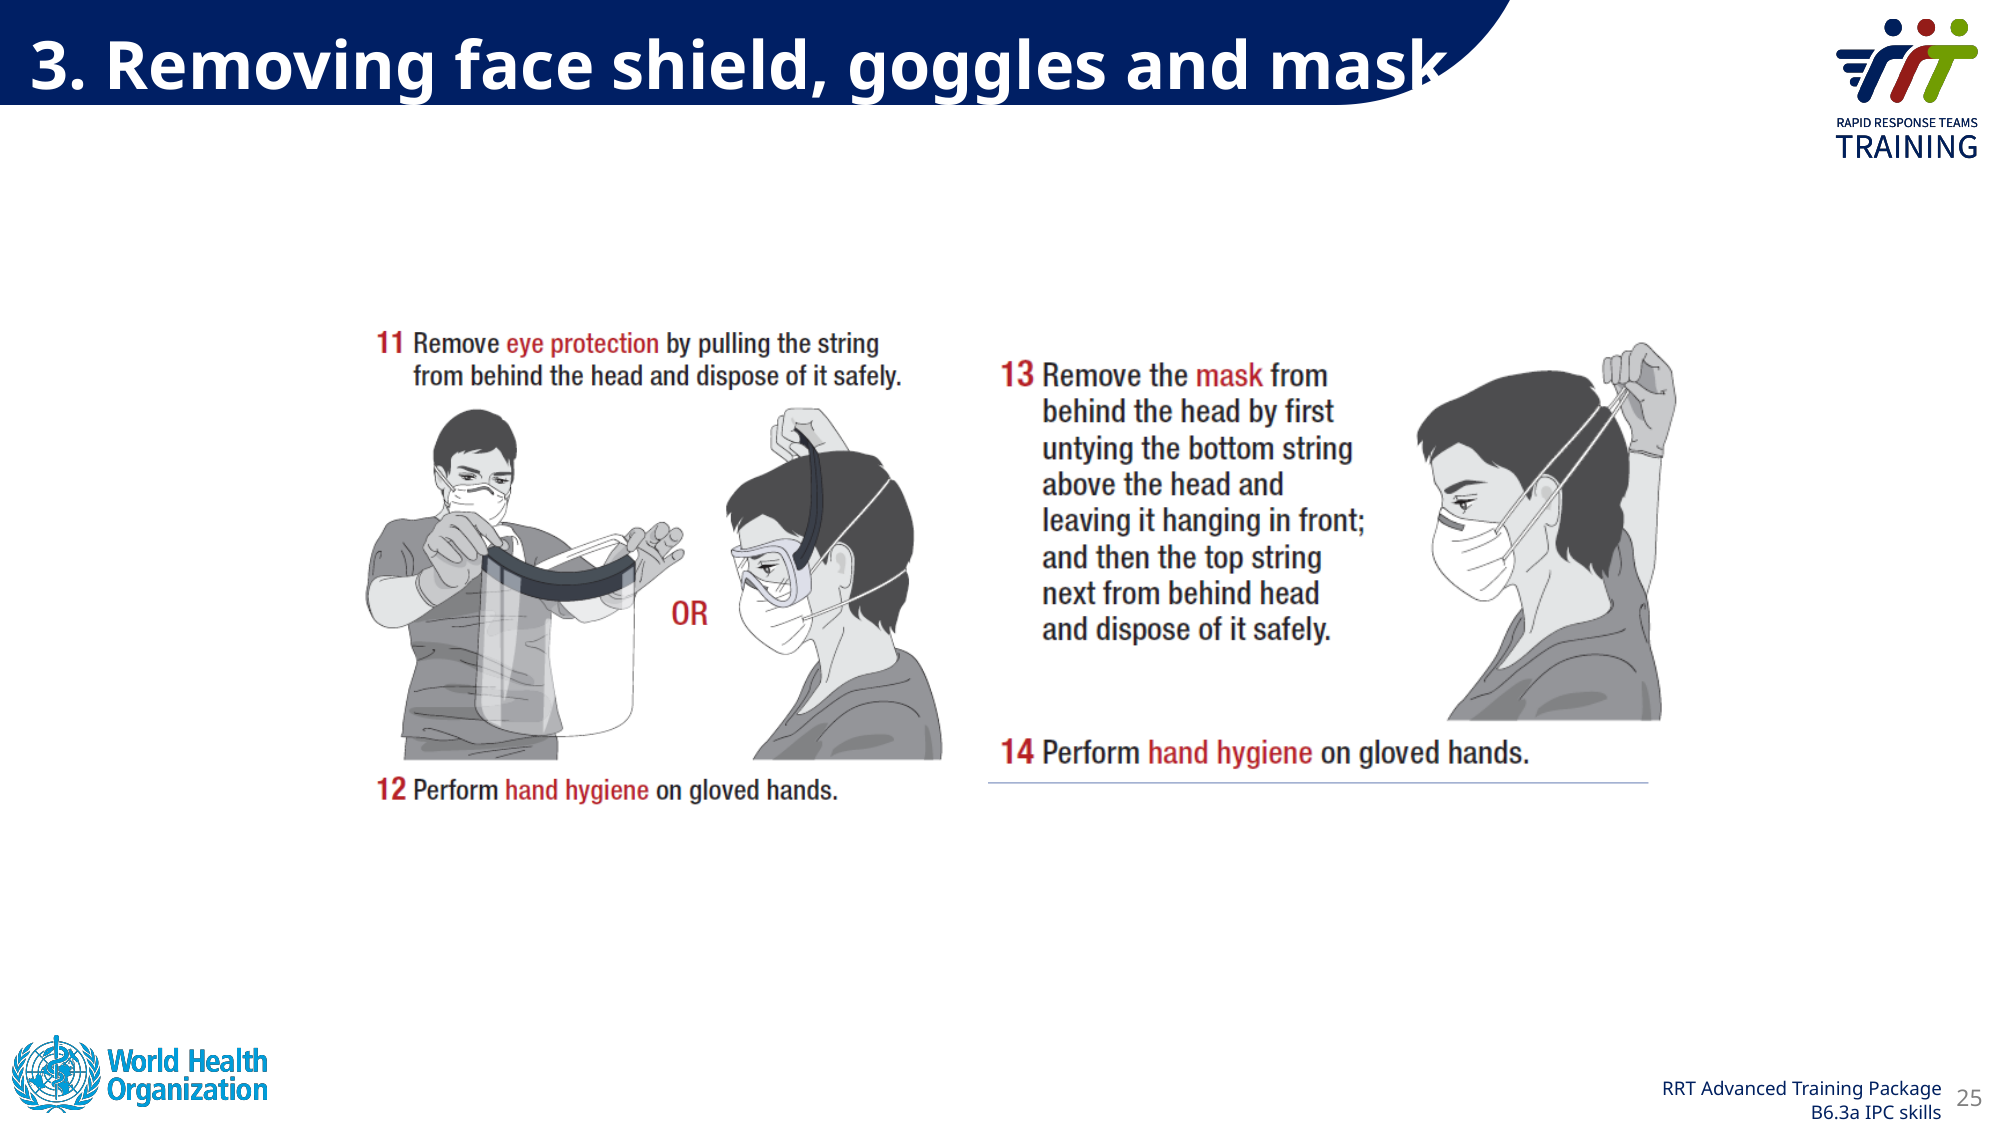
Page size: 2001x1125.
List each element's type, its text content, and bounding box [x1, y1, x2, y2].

picture [59, 1035, 267, 1113]
picture [12, 1035, 54, 1068]
picture [0, 0, 1533, 105]
picture [34, 1054, 43, 1078]
picture [30, 1083, 37, 1091]
picture [71, 1053, 90, 1091]
picture [22, 1062, 26, 1077]
picture [46, 1056, 54, 1062]
picture [12, 1083, 48, 1113]
picture [1835, 19, 1978, 167]
text_box 3. Removing face shield, goggles and mask [22, 15, 1490, 122]
picture [36, 1088, 78, 1105]
picture [361, 315, 953, 809]
picture [987, 340, 1699, 785]
picture [24, 1054, 36, 1087]
picture [50, 1108, 62, 1113]
picture [40, 1062, 47, 1070]
